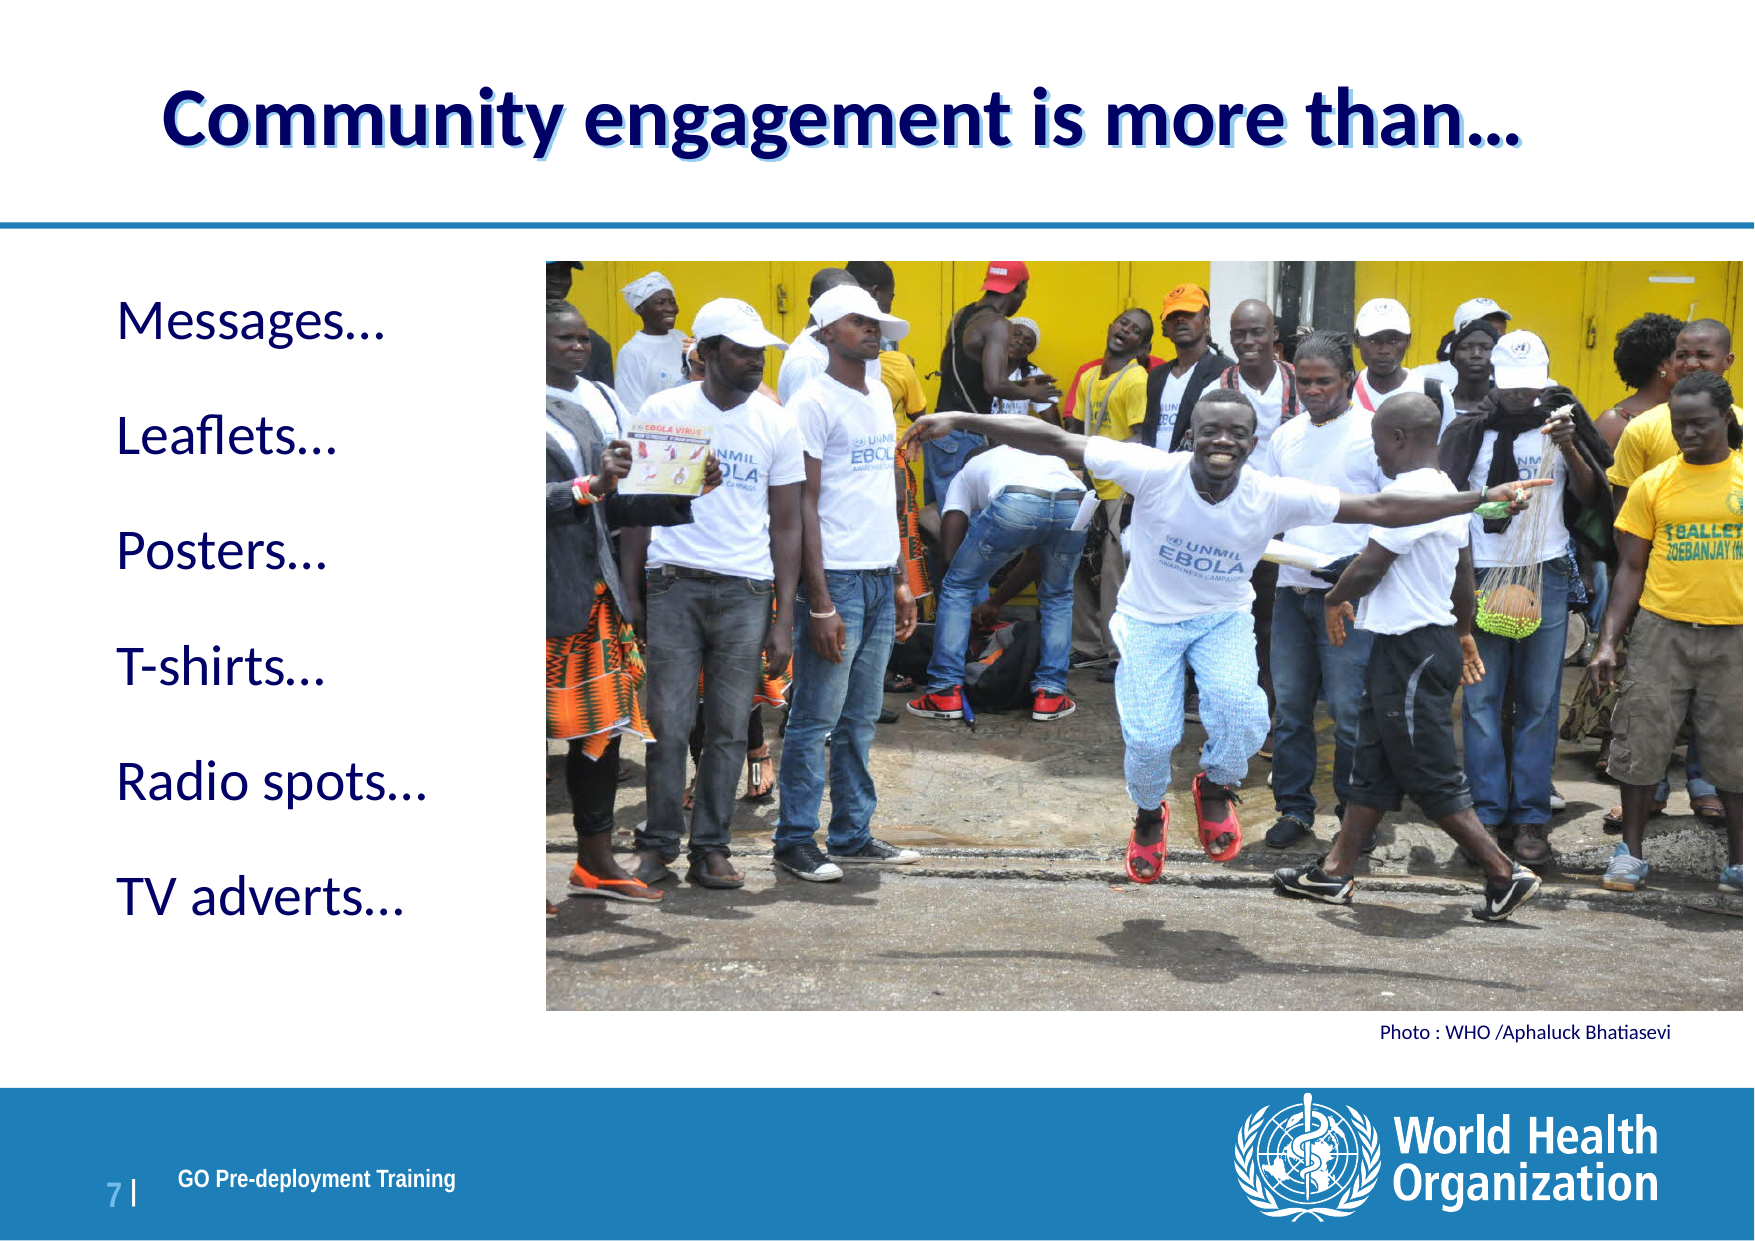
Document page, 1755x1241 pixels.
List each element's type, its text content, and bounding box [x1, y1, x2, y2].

list Messages… Leaflets… Posters… T-shirts… Radio spots… TV adverts… [48, 281, 540, 929]
text_box Photo : WHO /Aphaluck Bhatiasevi [1236, 1019, 1687, 1051]
title Community engagement is more than… [53, 0, 1635, 224]
picture [546, 261, 1743, 1012]
